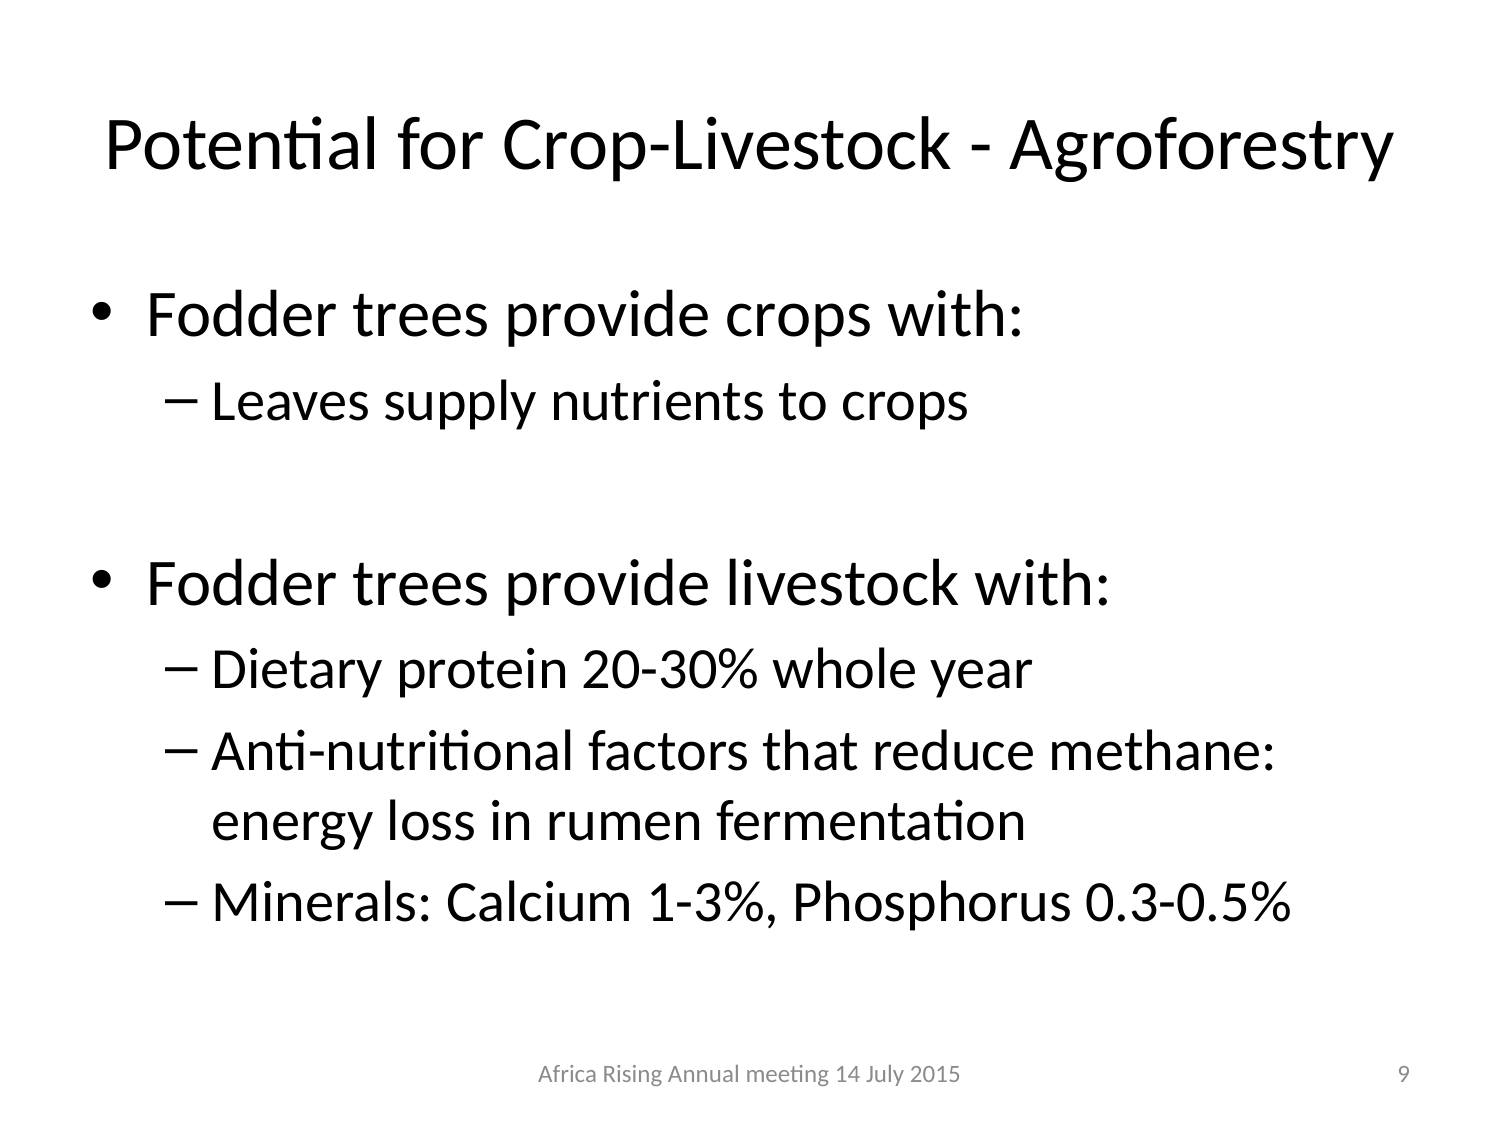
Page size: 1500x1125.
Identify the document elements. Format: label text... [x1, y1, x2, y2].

title Potential for Crop-Livestock - Agroforestry [75, 45, 1425, 233]
slide_number 9 [1074, 1042, 1425, 1103]
footer Africa Rising Annual meeting 14 July 2015 [512, 1042, 988, 1103]
list Fodder trees provide crops with: Leaves supply nutrients to crops Fodder trees provide livestock with: Dietary protein 20-30% whole year Anti-nutritional factors that reduce methane: energy loss in rumen fermentation Minerals: Calcium 1-3%, Phosphorus 0.3-0.5% [75, 262, 1425, 1005]
